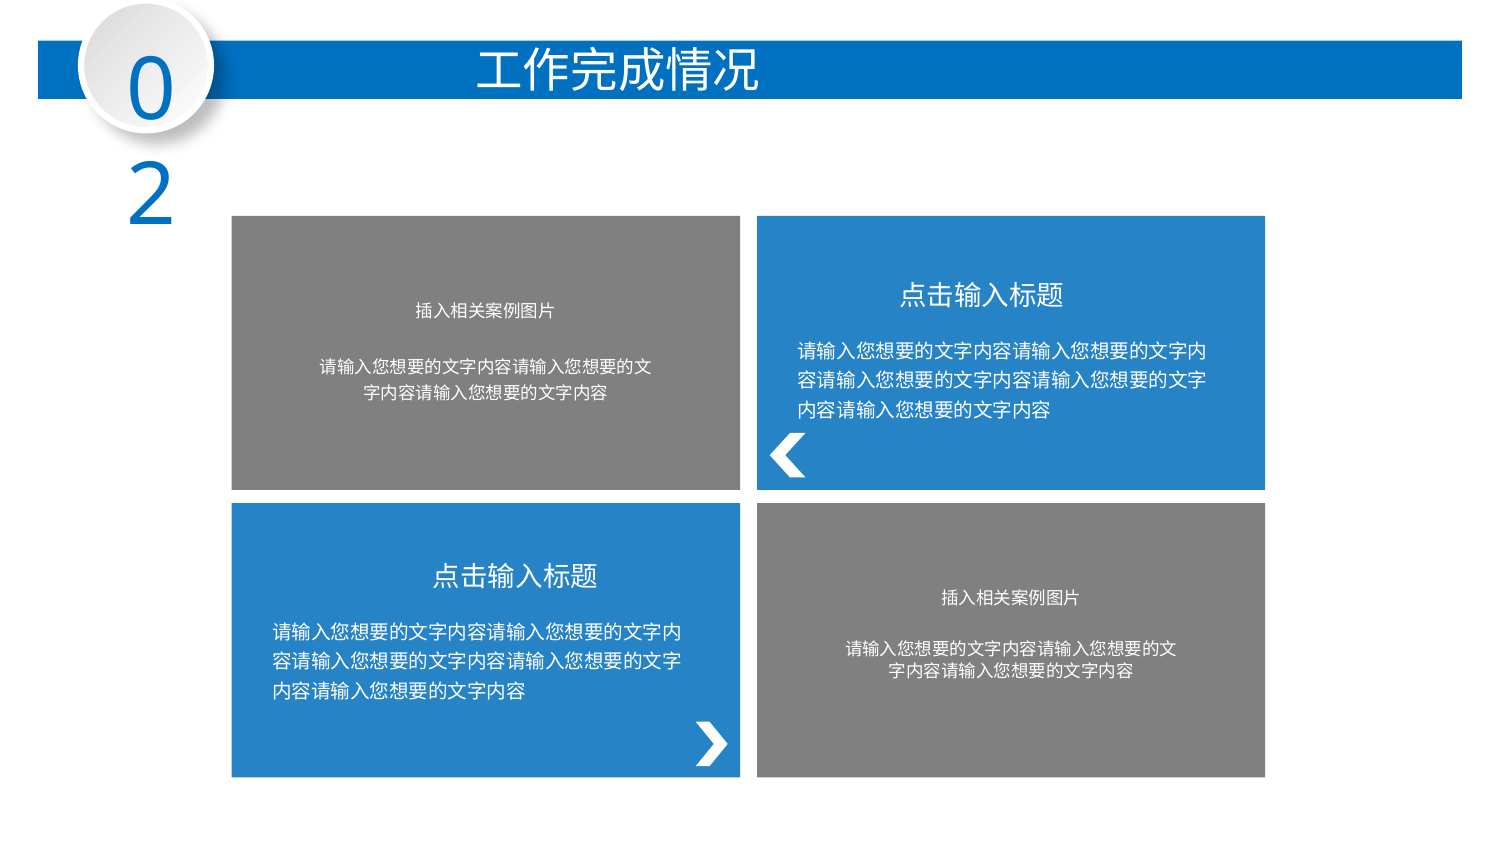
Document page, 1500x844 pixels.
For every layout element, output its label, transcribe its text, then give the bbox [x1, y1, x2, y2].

text_box [230, 214, 742, 492]
text_box [896, 40, 1462, 99]
text_box [230, 501, 742, 780]
text_box 点击输入标题 [797, 277, 1166, 311]
text_box 请输入您想要的文字内容请输入您想要的文字内容请输入您想要的文字内容请输入您想要的文字内容请输入您想要的文字内容 [272, 614, 700, 703]
text_box 工作完成情况 [340, 27, 896, 108]
text_box [38, 40, 75, 99]
text_box [224, 40, 340, 99]
text_box [755, 214, 1267, 492]
text_box 点击输入标题 [331, 558, 700, 592]
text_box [315, 299, 657, 405]
text_box [755, 501, 1267, 780]
text_box 请输入您想要的文字内容请输入您想要的文字内容请输入您想要的文字内容请输入您想要的文字内容请输入您想要的文字内容 [797, 332, 1225, 422]
text_box [769, 432, 806, 478]
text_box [80, 0, 212, 147]
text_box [840, 586, 1182, 682]
text_box [695, 721, 728, 767]
